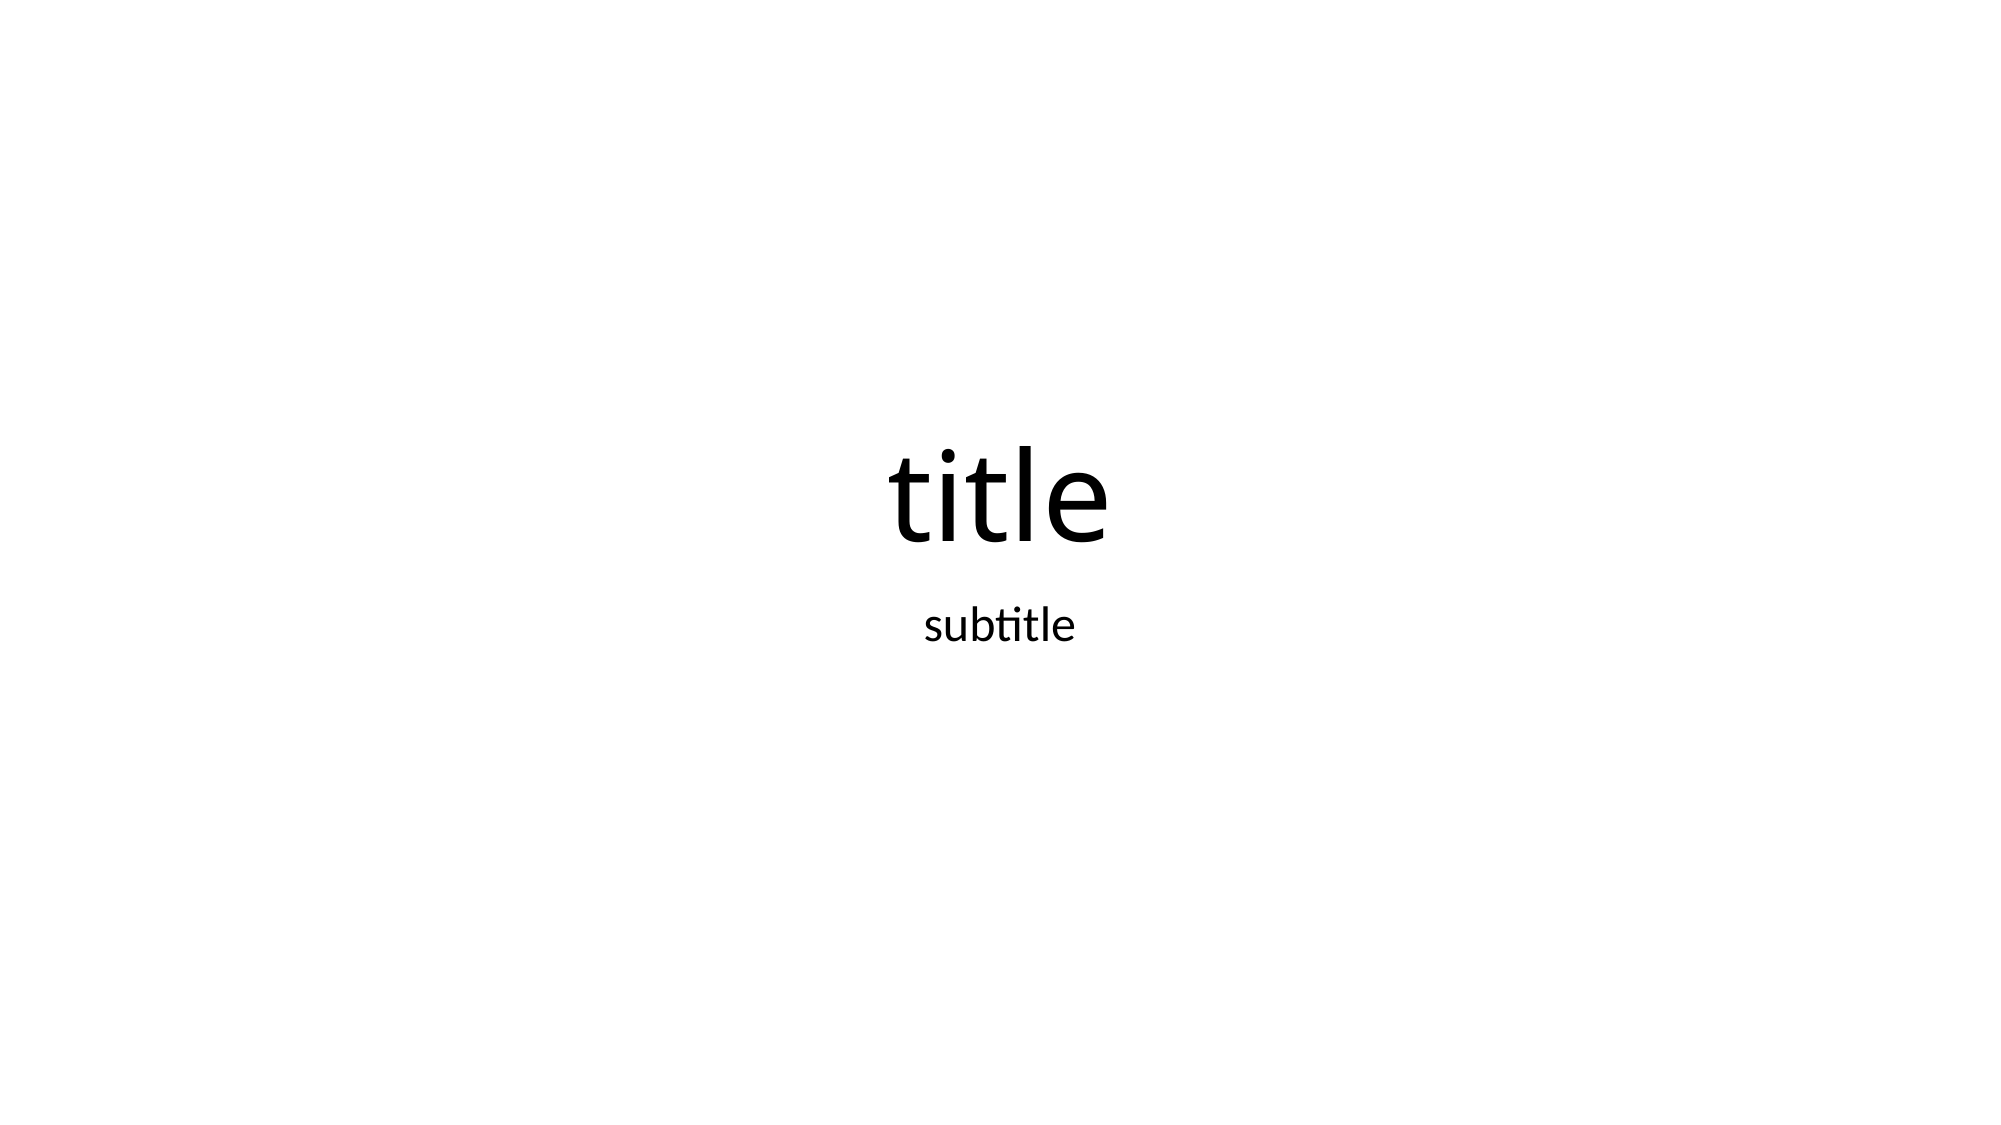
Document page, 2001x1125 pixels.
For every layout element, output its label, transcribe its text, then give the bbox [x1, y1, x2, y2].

title title [249, 184, 1750, 576]
subtitle subtitle [249, 590, 1750, 863]
